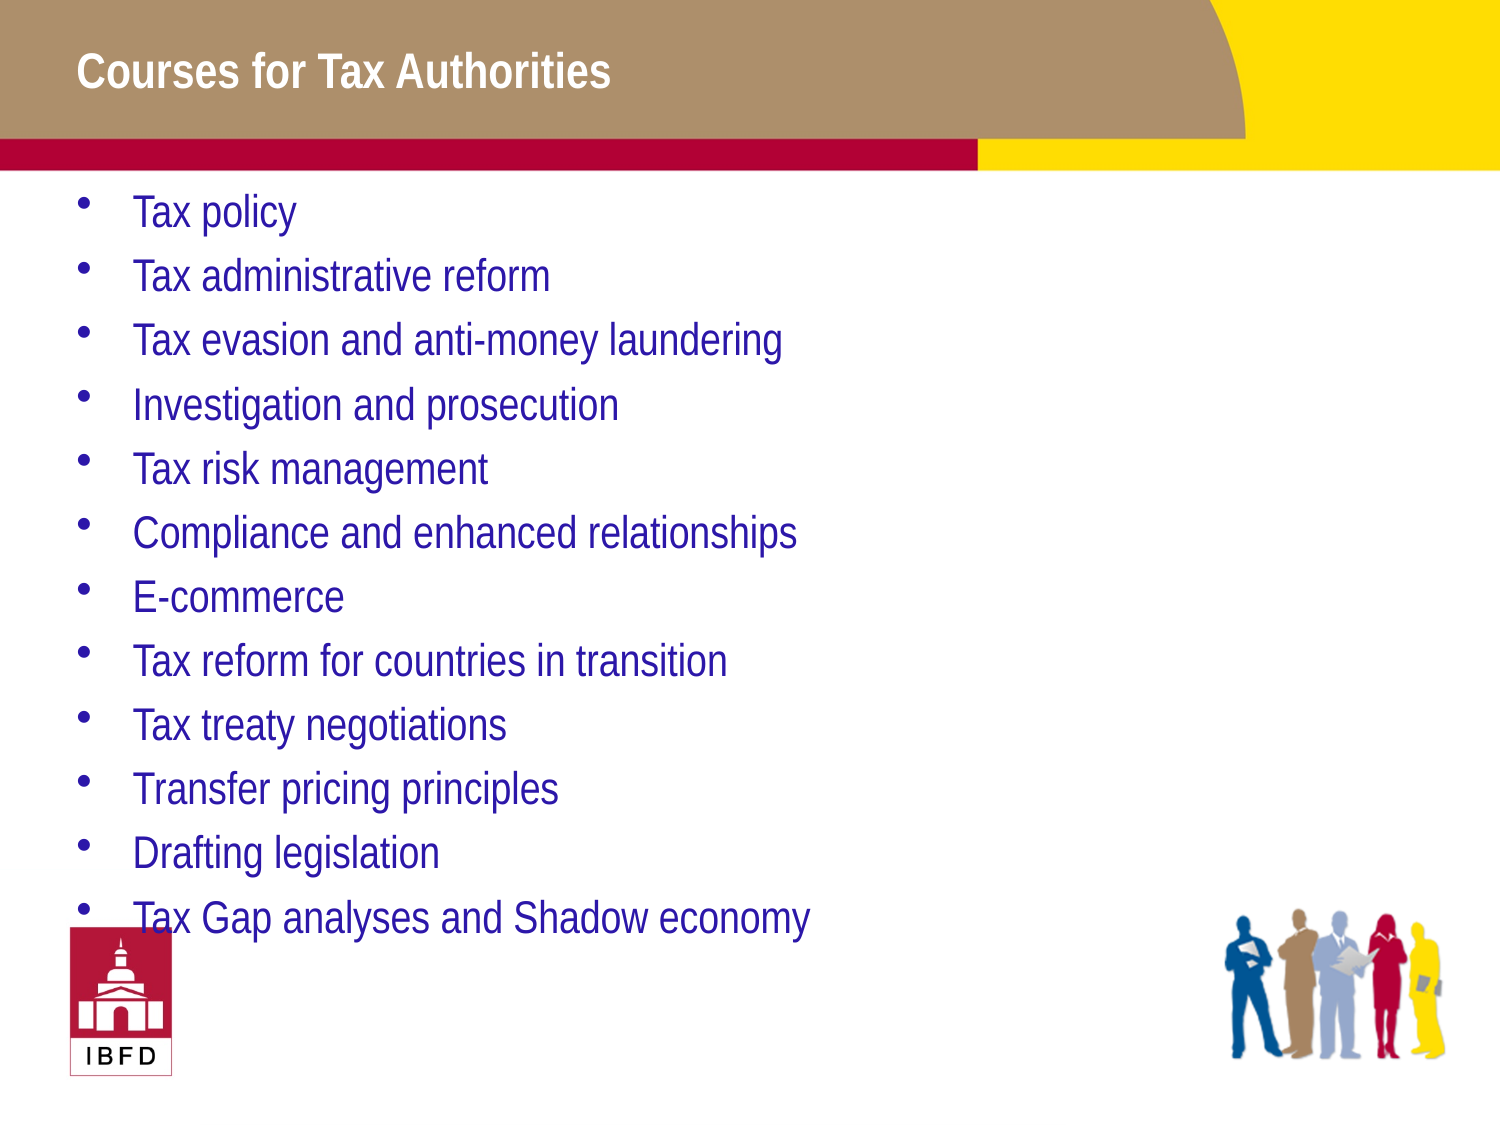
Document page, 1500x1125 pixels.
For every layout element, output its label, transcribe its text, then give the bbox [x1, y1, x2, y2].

title Courses for Tax Authorities [61, 24, 1200, 114]
picture [0, 0, 1500, 1125]
list Tax policy Tax administrative reform Tax evasion and anti-money laundering Investigation and prosecution Tax risk management Compliance and enhanced relationships E-commerce Tax reform for countries in transition Tax treaty negotiations Transfer pricing principles Drafting legislation Tax Gap analyses and Shadow economy [61, 174, 1500, 906]
